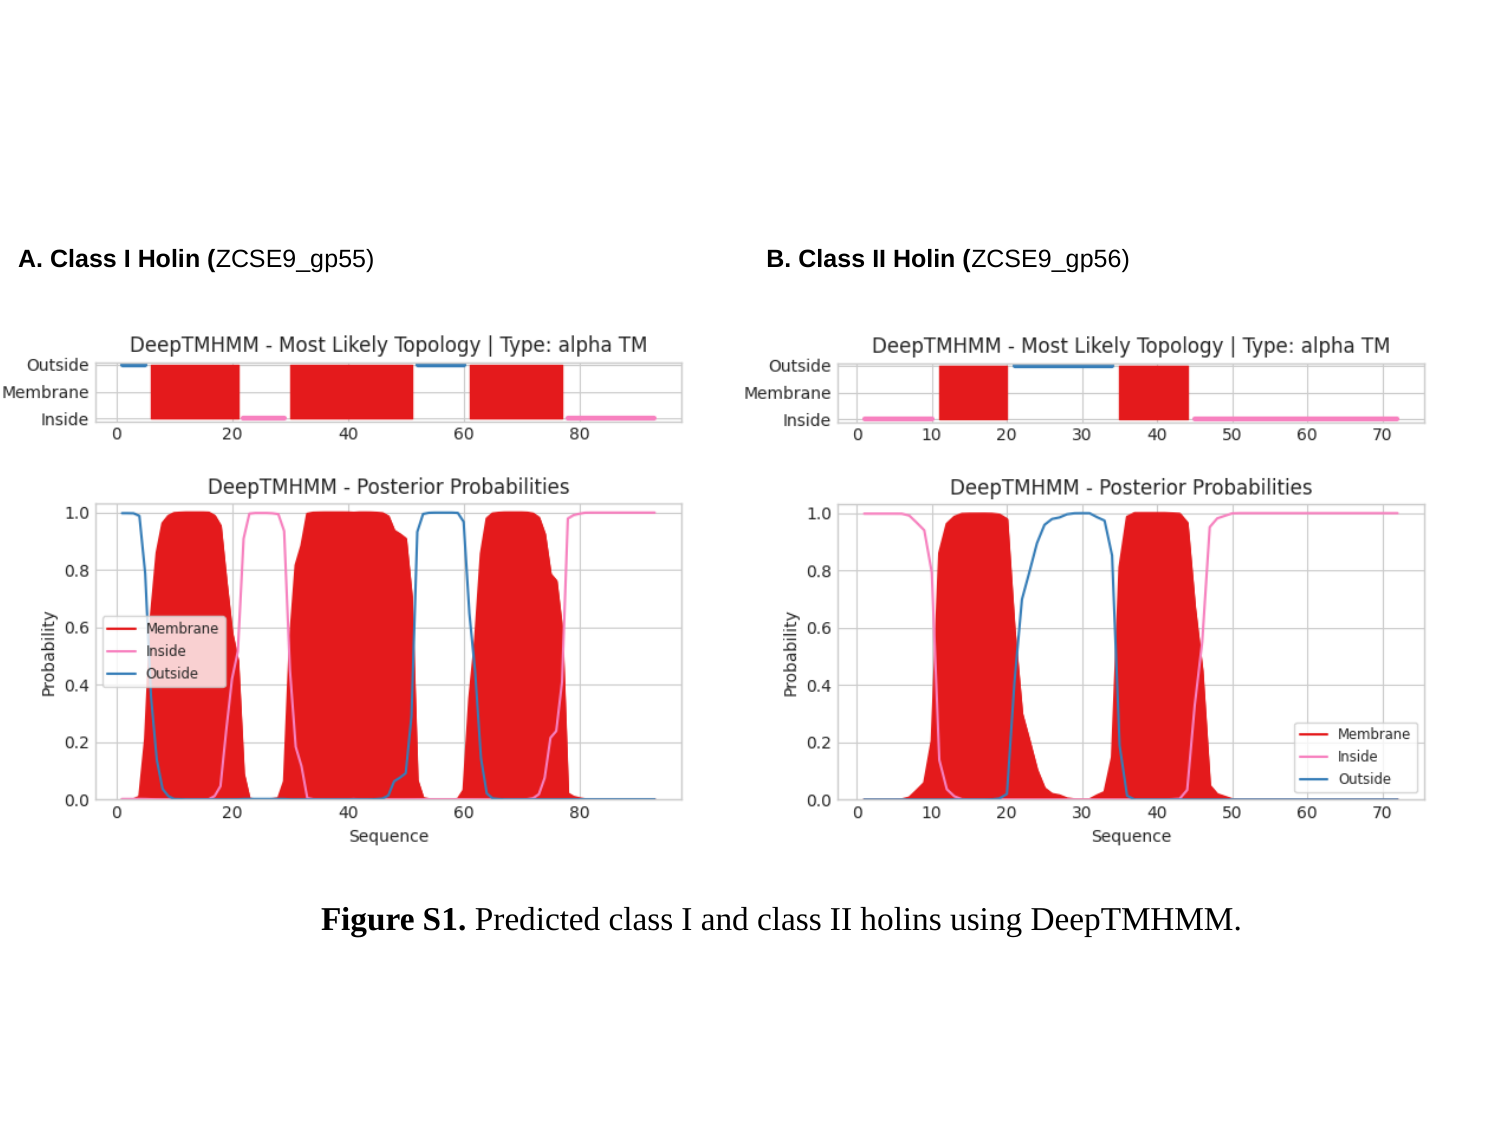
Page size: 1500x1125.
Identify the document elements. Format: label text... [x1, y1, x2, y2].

text_box B. Class II Holin (ZCSE9_gp56) [751, 234, 1183, 280]
text_box A. Class I Holin (ZCSE9_gp55) [3, 235, 418, 281]
text_box Figure S1. Predicted class I and class II holins using DeepTMHMM. [306, 889, 1269, 944]
picture [0, 294, 1500, 863]
